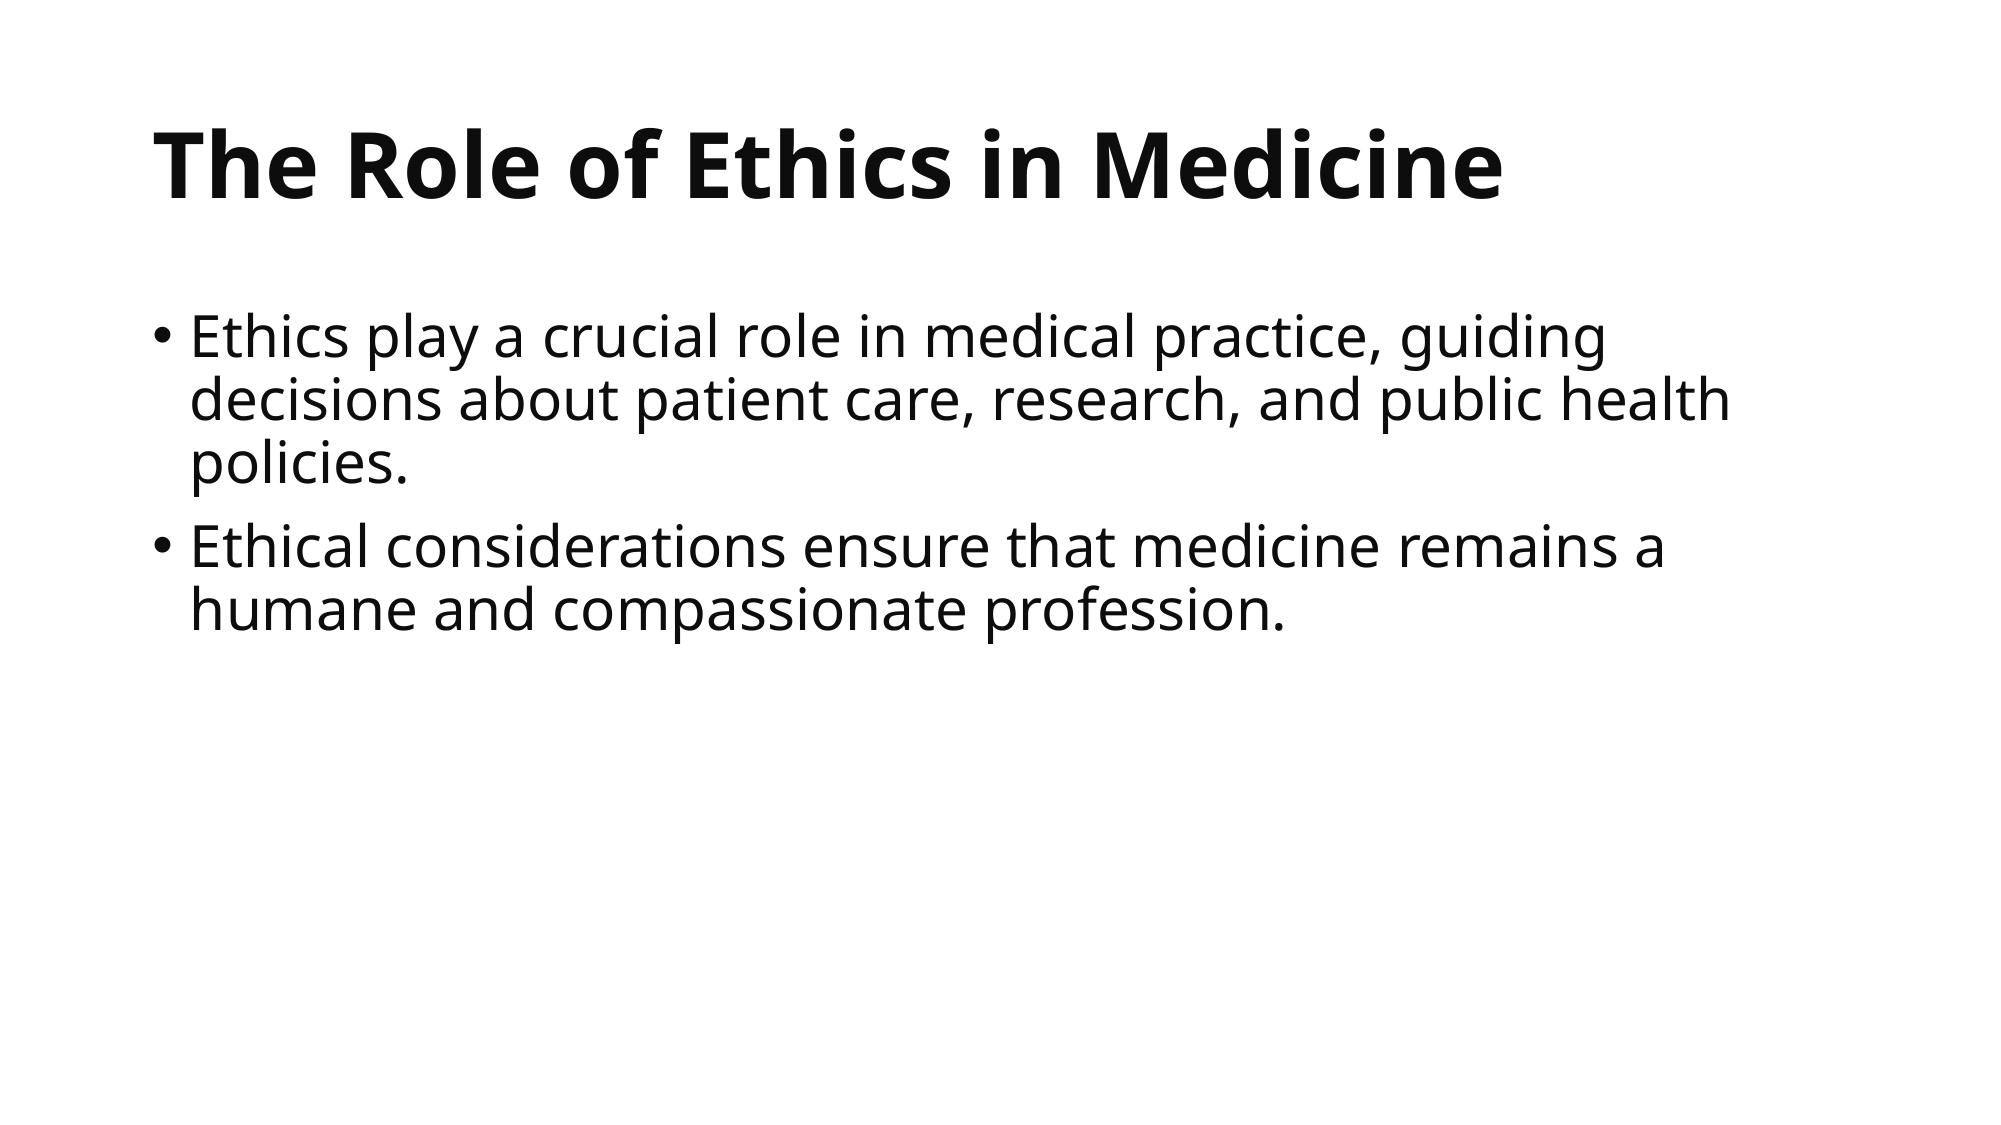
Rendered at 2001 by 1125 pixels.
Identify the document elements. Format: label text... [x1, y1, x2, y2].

title The Role of Ethics in Medicine [137, 59, 1863, 278]
list Ethics play a crucial role in medical practice, guiding decisions about patient care, research, and public health policies. Ethical considerations ensure that medicine remains a humane and compassionate profession. [137, 299, 1863, 1014]
